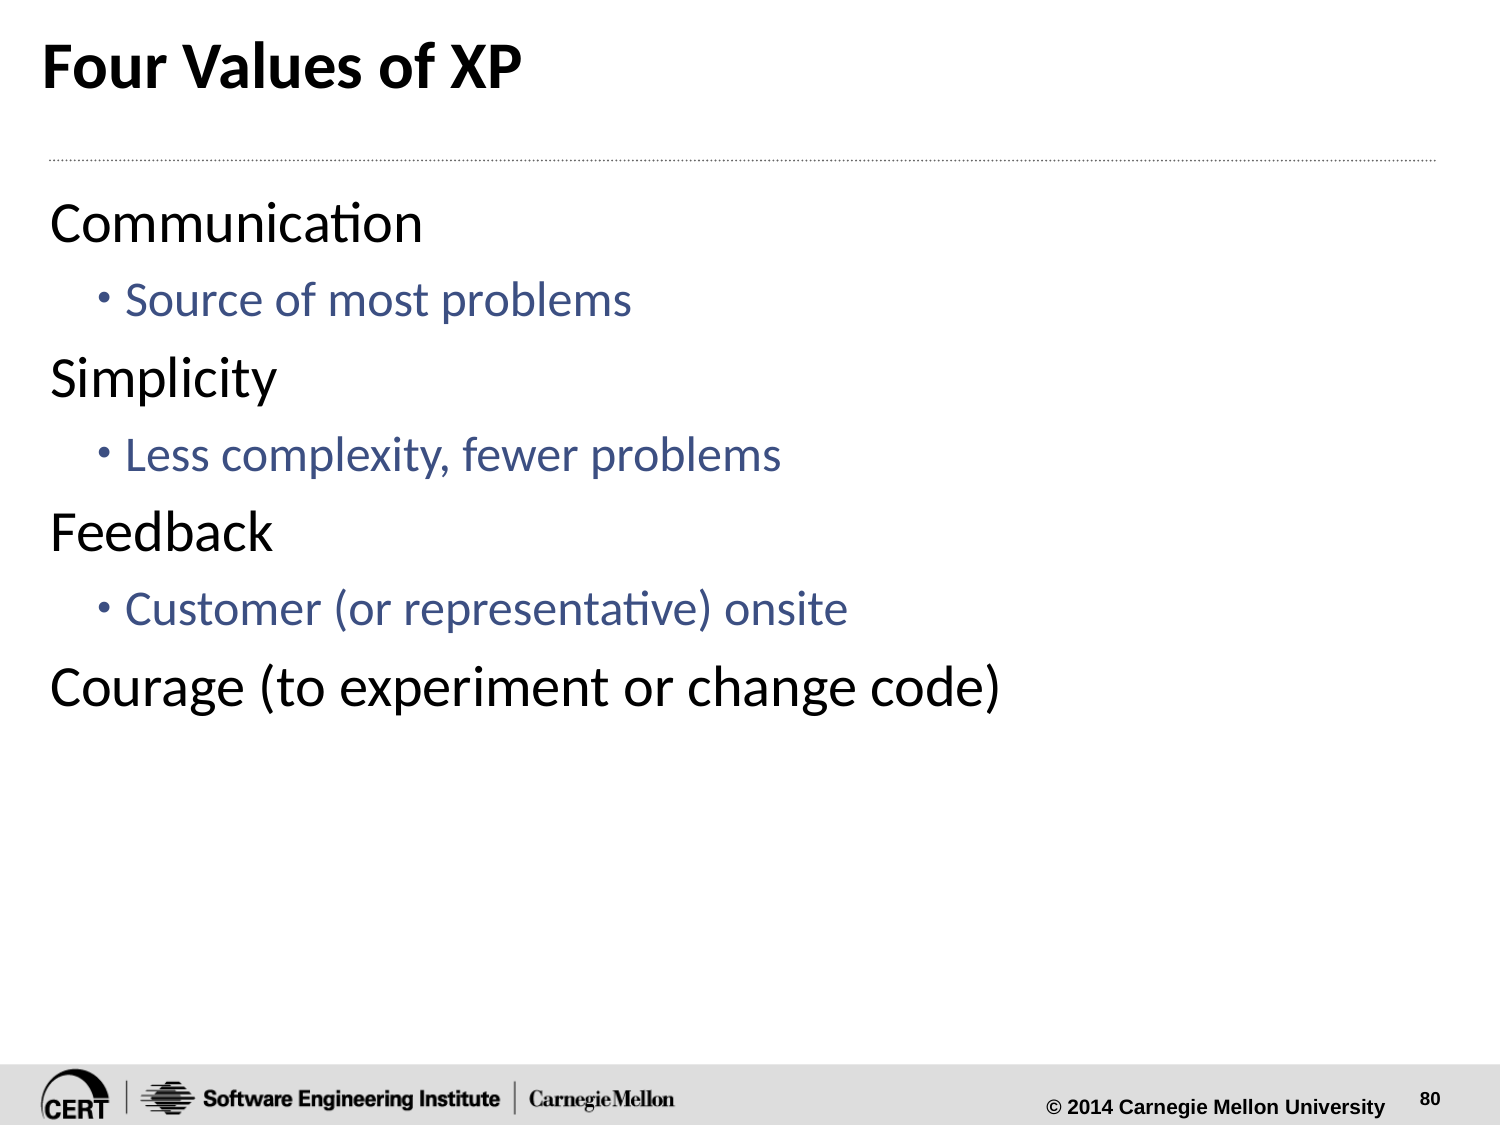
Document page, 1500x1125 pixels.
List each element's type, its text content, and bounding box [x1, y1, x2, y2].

list Communication Source of most problems Simplicity Less complexity, fewer problems Feedback Customer (or representative) onsite Courage (to experiment or change code) [49, 187, 1438, 1001]
title Four Values of XP [42, 37, 1434, 155]
picture [24, 1065, 688, 1125]
